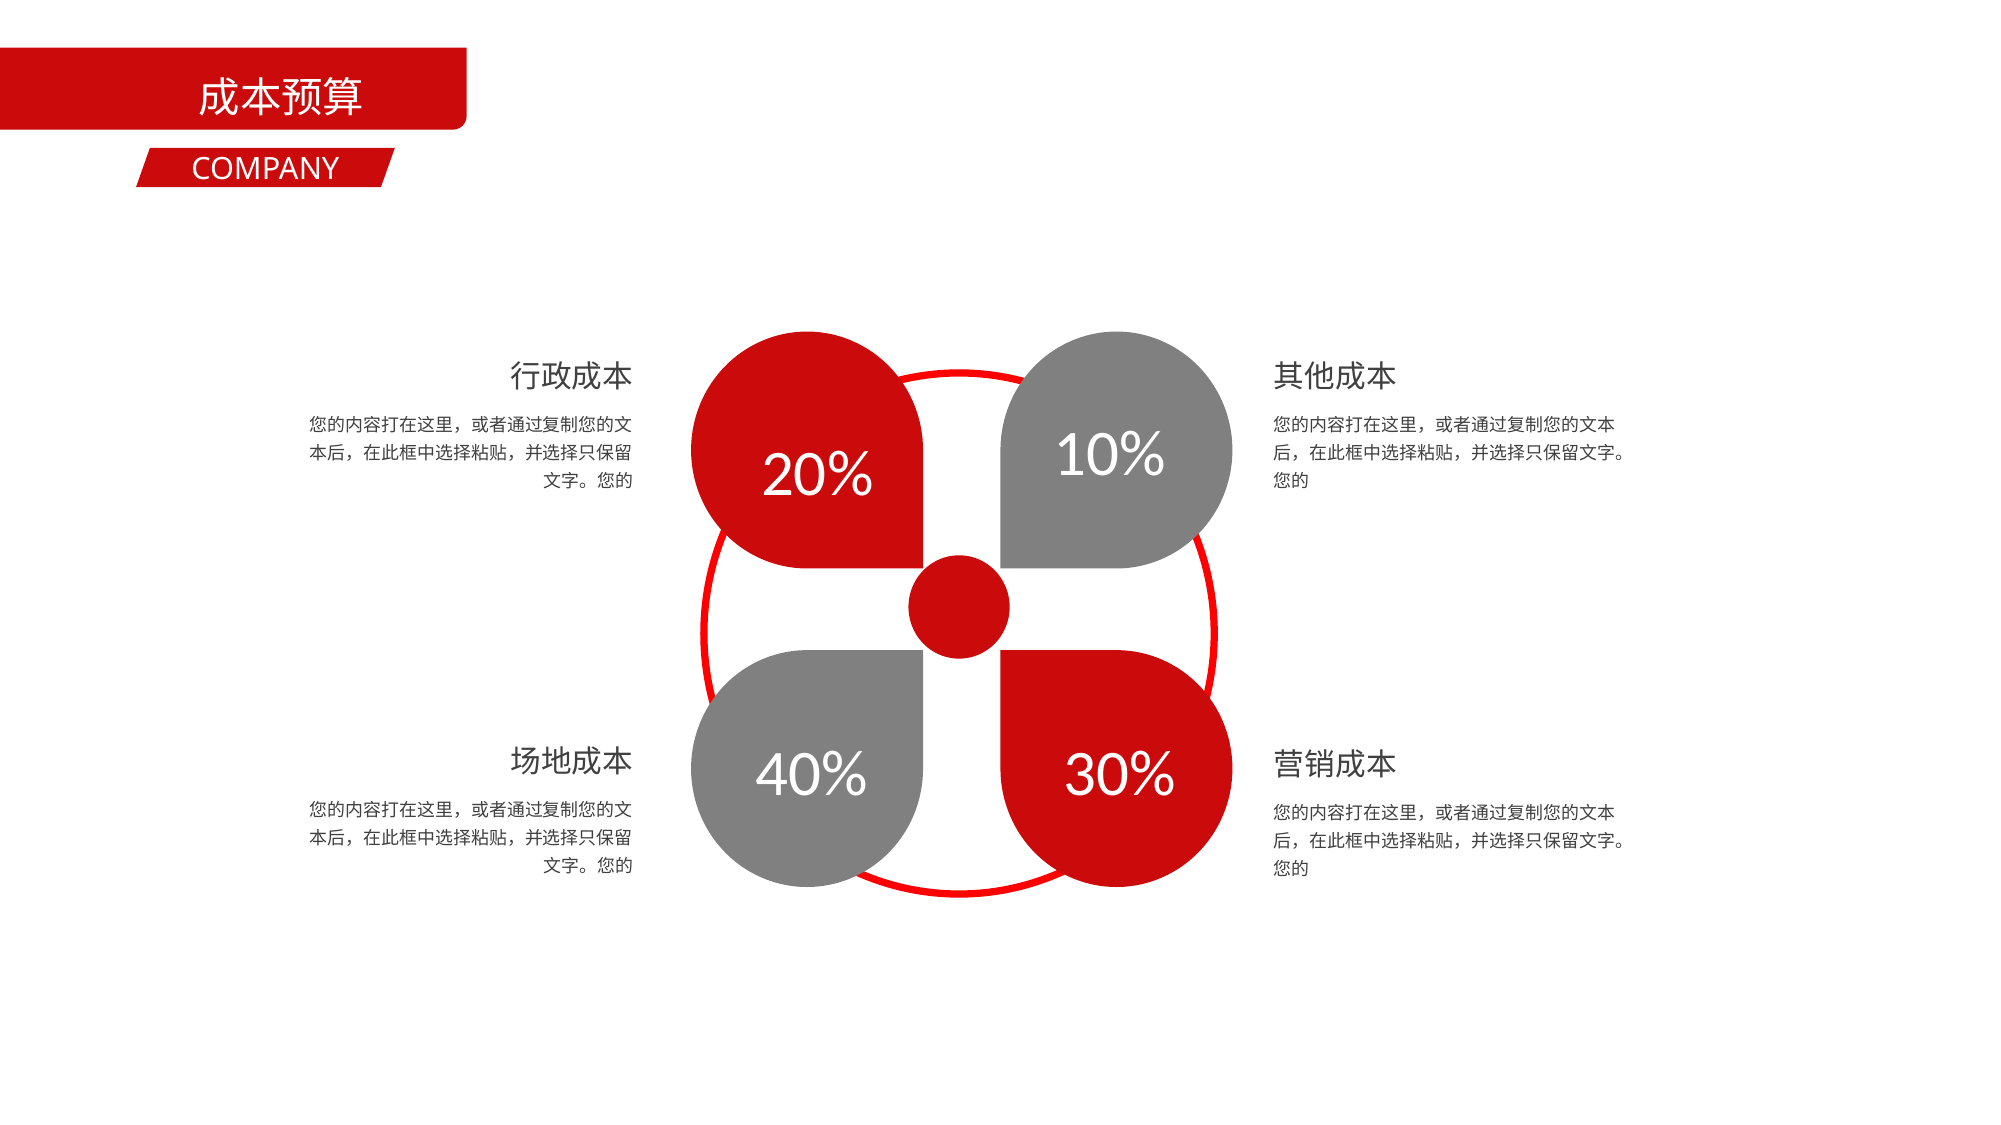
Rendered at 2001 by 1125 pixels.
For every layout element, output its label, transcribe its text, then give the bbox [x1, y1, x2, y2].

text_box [1258, 338, 1639, 889]
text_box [690, 331, 924, 569]
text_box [690, 649, 924, 888]
text_box [906, 553, 1012, 661]
text_box COMPANY [134, 145, 397, 190]
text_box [1000, 331, 1233, 569]
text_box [292, 338, 649, 885]
text_box [925, 577, 1217, 897]
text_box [1000, 649, 1233, 888]
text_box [0, 47, 467, 130]
text_box [701, 577, 924, 649]
text_box [929, 370, 995, 566]
